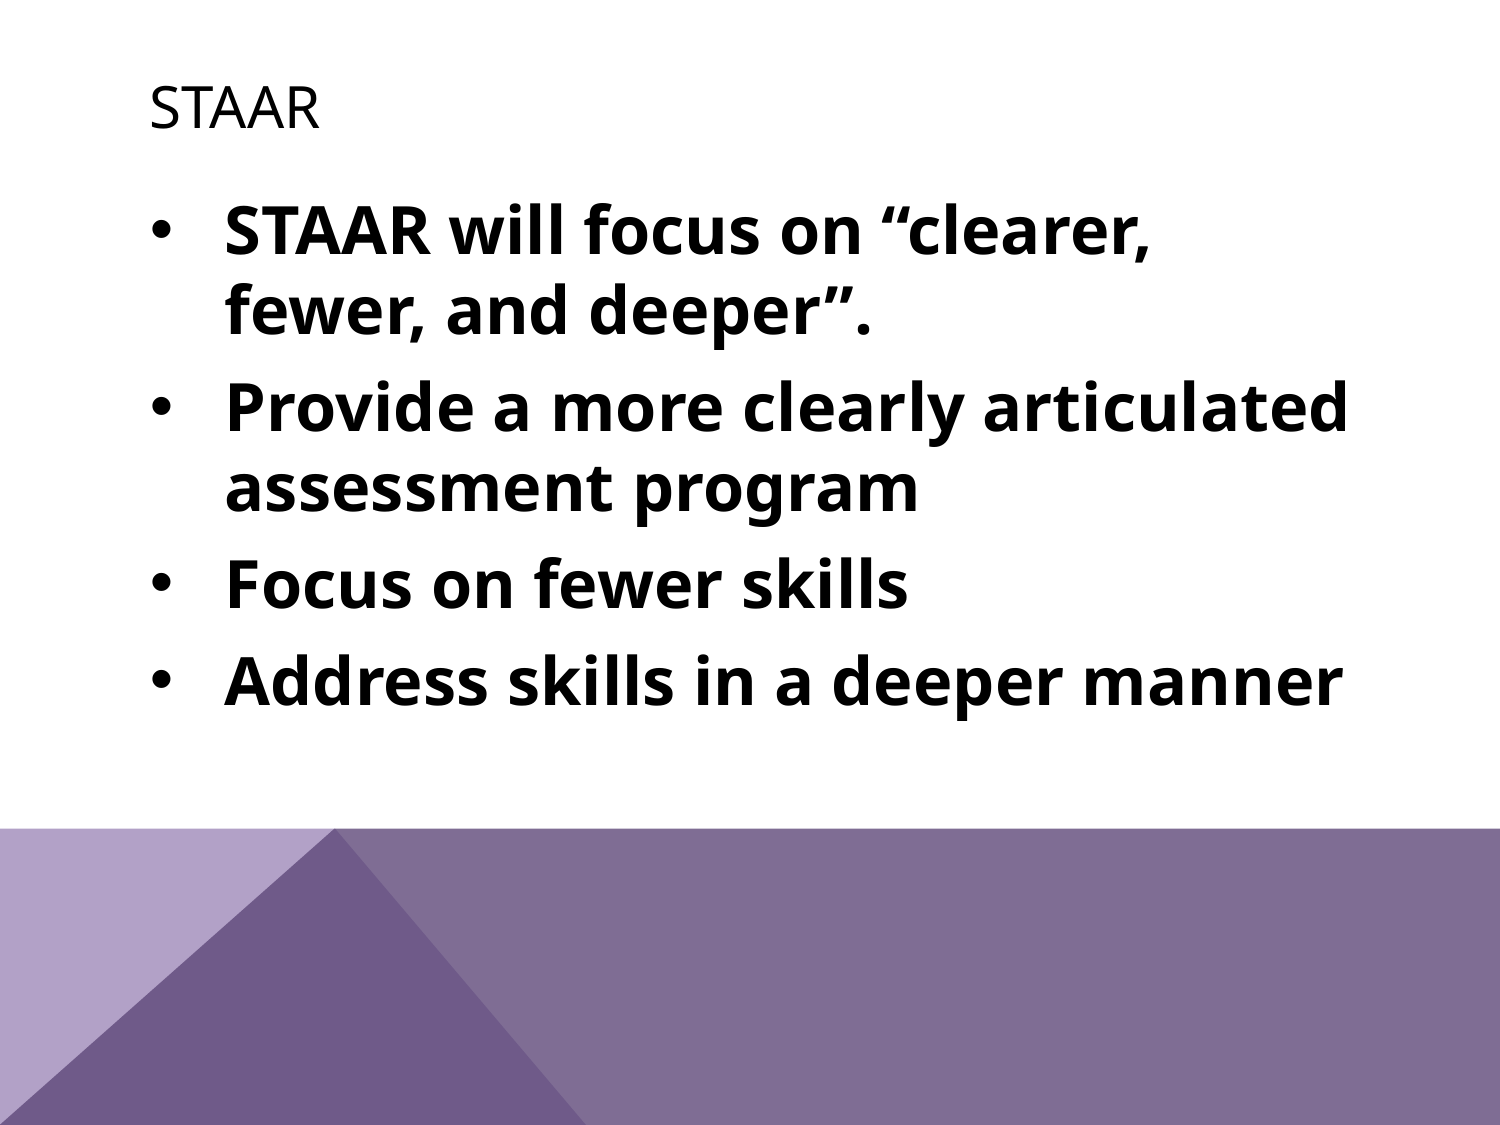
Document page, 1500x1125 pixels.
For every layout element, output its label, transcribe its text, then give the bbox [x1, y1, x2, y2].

list STAAR will focus on “clearer, fewer, and deeper”. Provide a more clearly articulated assessment program Focus on fewer skills Address skills in a deeper manner [134, 180, 1369, 768]
title Staar [134, 59, 1369, 150]
